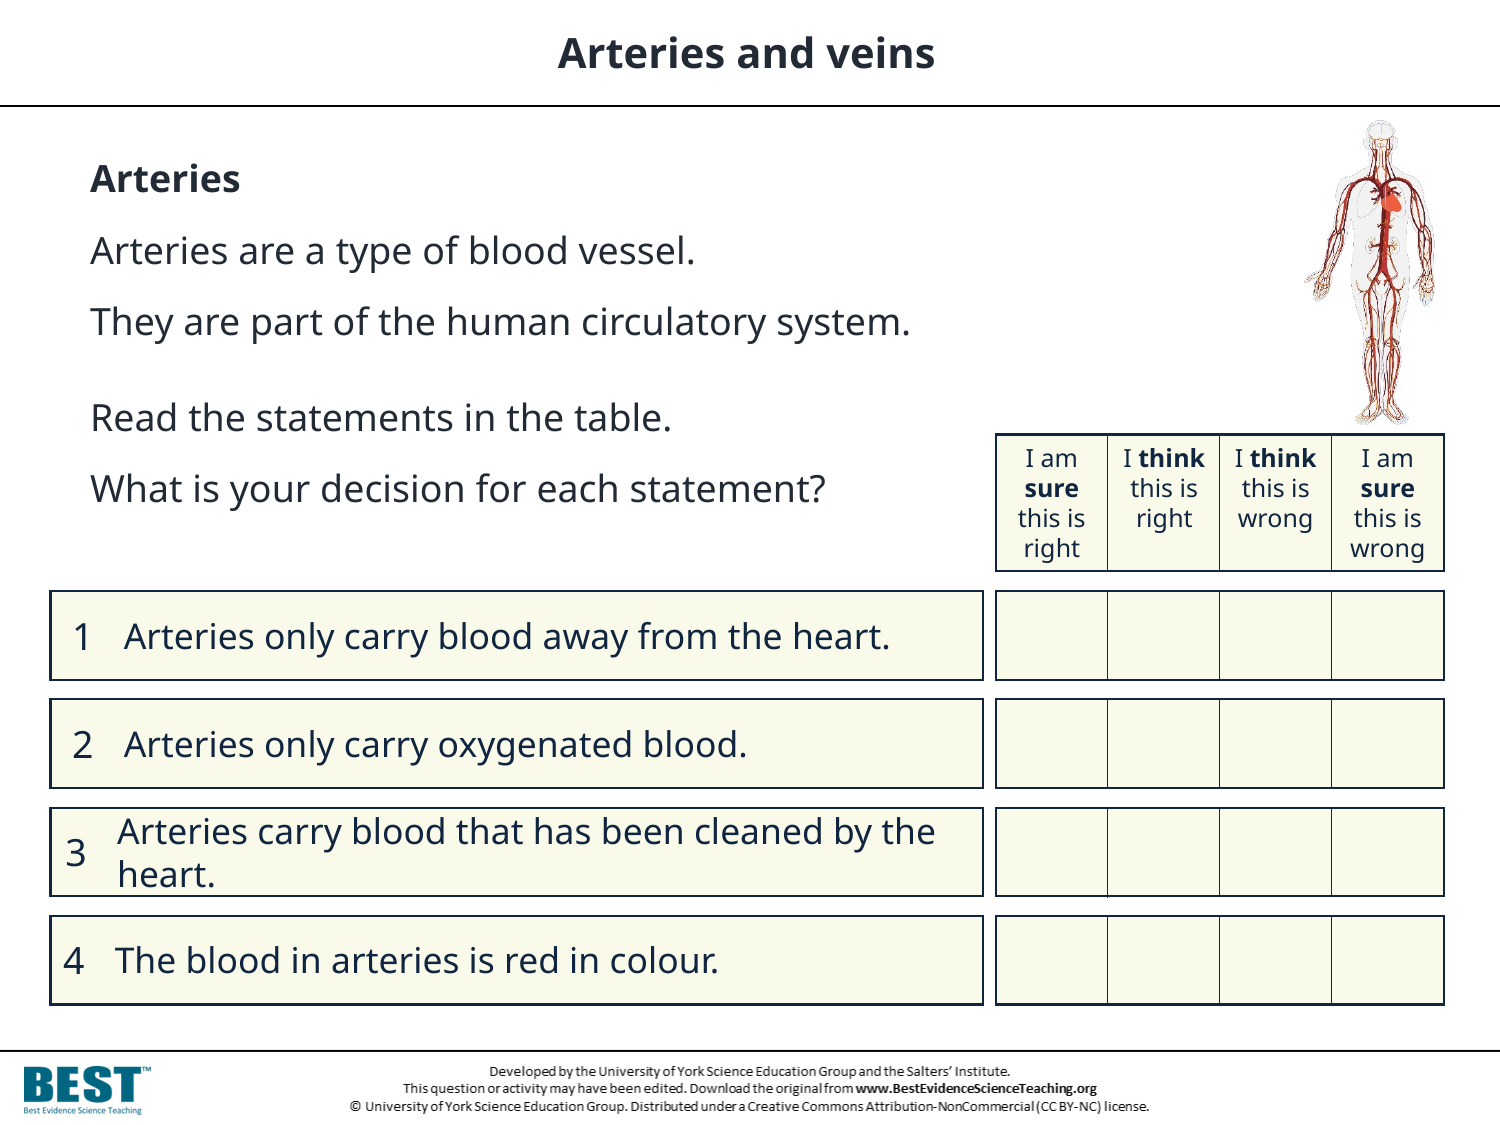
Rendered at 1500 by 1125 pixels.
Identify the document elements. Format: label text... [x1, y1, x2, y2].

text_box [995, 591, 1444, 681]
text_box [995, 434, 1444, 573]
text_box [995, 699, 1444, 789]
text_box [995, 915, 1444, 1005]
text_box Arteries and veins [23, 4, 1471, 99]
picture [0, 105, 1500, 1125]
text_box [995, 807, 1444, 898]
